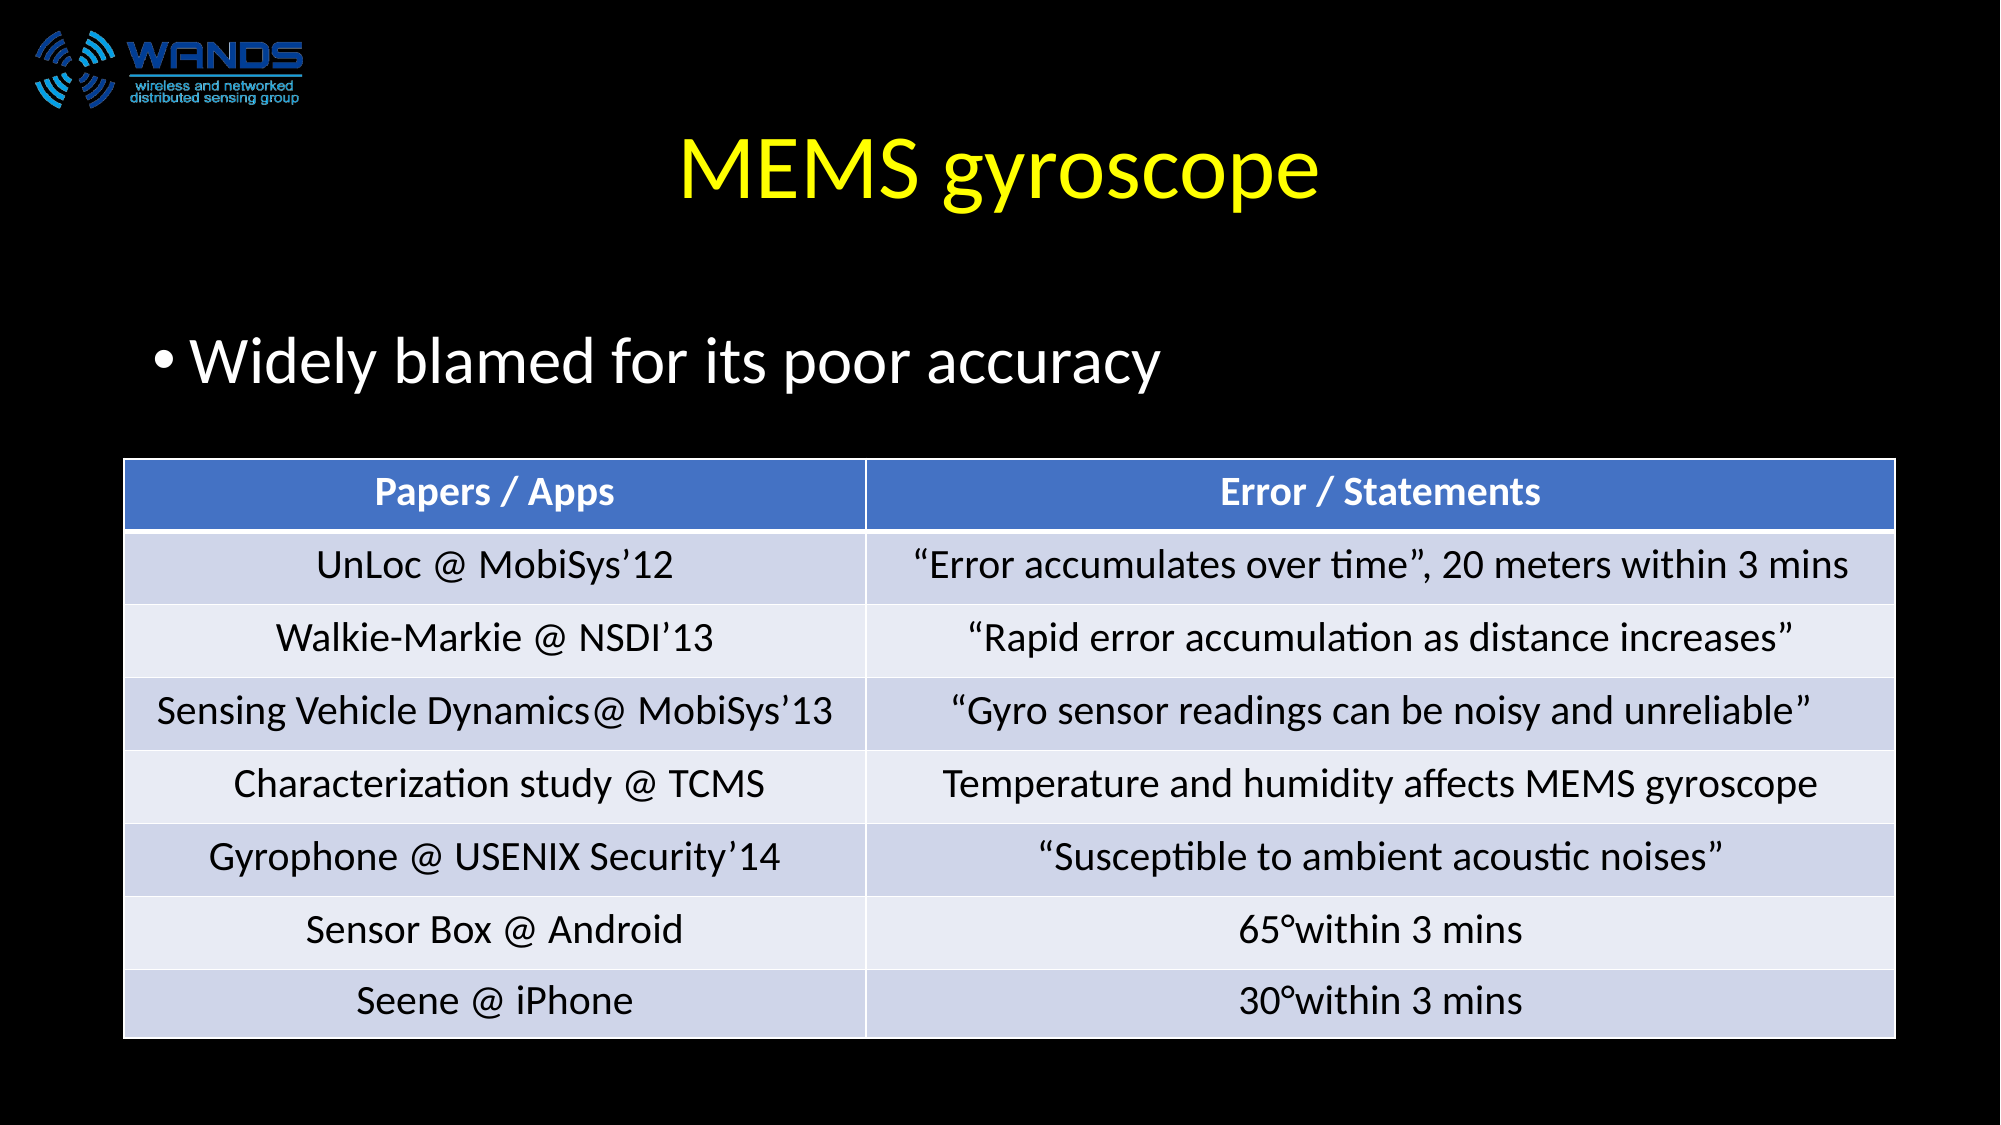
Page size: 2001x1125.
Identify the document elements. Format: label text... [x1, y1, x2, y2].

table_cell Temperature and humidity affects MEMS gyroscope [867, 751, 1894, 823]
table_cell “Gyro sensor readings can be noisy and unreliable” [867, 678, 1894, 750]
table_cell Sensor Box @ Android [125, 897, 865, 969]
table_header Error / Statements [867, 460, 1894, 529]
table_cell “Rapid error accumulation as distance increases” [867, 605, 1894, 677]
list Widely blamed for its poor accuracy [137, 318, 1677, 433]
title MEMS gyroscope [137, 59, 1863, 278]
table_cell “Susceptible to ambient acoustic noises” [867, 824, 1894, 896]
table_header Papers / Apps [125, 460, 865, 529]
table_cell “Error accumulates over time”, 20 meters within 3 mins [867, 534, 1894, 604]
picture [35, 28, 303, 109]
table_cell Gyrophone @ USENIX Security’14 [125, 824, 865, 896]
table_cell Walkie-Markie @ NSDI’13 [125, 605, 865, 677]
table_cell 30°within 3 mins [867, 970, 1894, 1037]
table_cell 65°within 3 mins [867, 897, 1894, 969]
table_cell Seene @ iPhone [125, 970, 865, 1037]
table_cell Sensing Vehicle Dynamics@ MobiSys’13 [125, 678, 865, 750]
table_cell UnLoc @ MobiSys’12 [125, 534, 865, 604]
table_cell Characterization study @ TCMS [125, 751, 865, 823]
